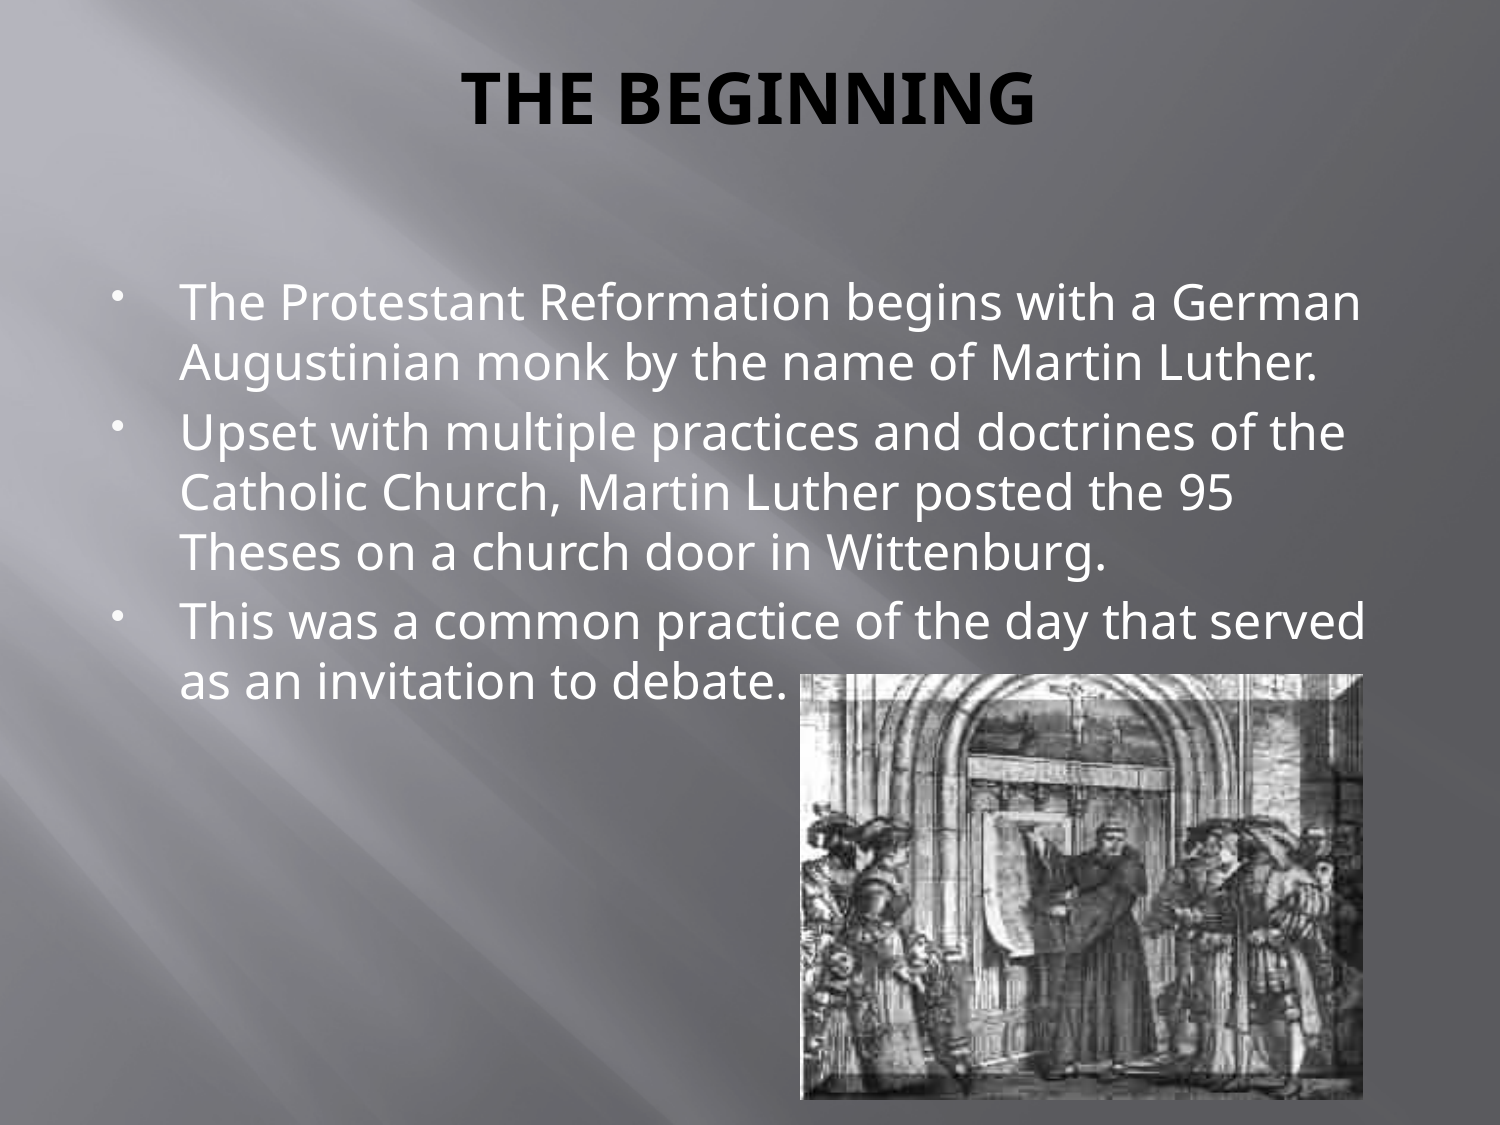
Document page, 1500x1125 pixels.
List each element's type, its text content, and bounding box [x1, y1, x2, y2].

list The Protestant Reformation begins with a German Augustinian monk by the name of Martin Luther. Upset with multiple practices and doctrines of the Catholic Church, Martin Luther posted the 95 Theses on a church door in Wittenburg. This was a common practice of the day that served as an invitation to debate. [74, 262, 1426, 1036]
title THE BEGINNING [75, 45, 1425, 233]
picture [799, 674, 1363, 1101]
